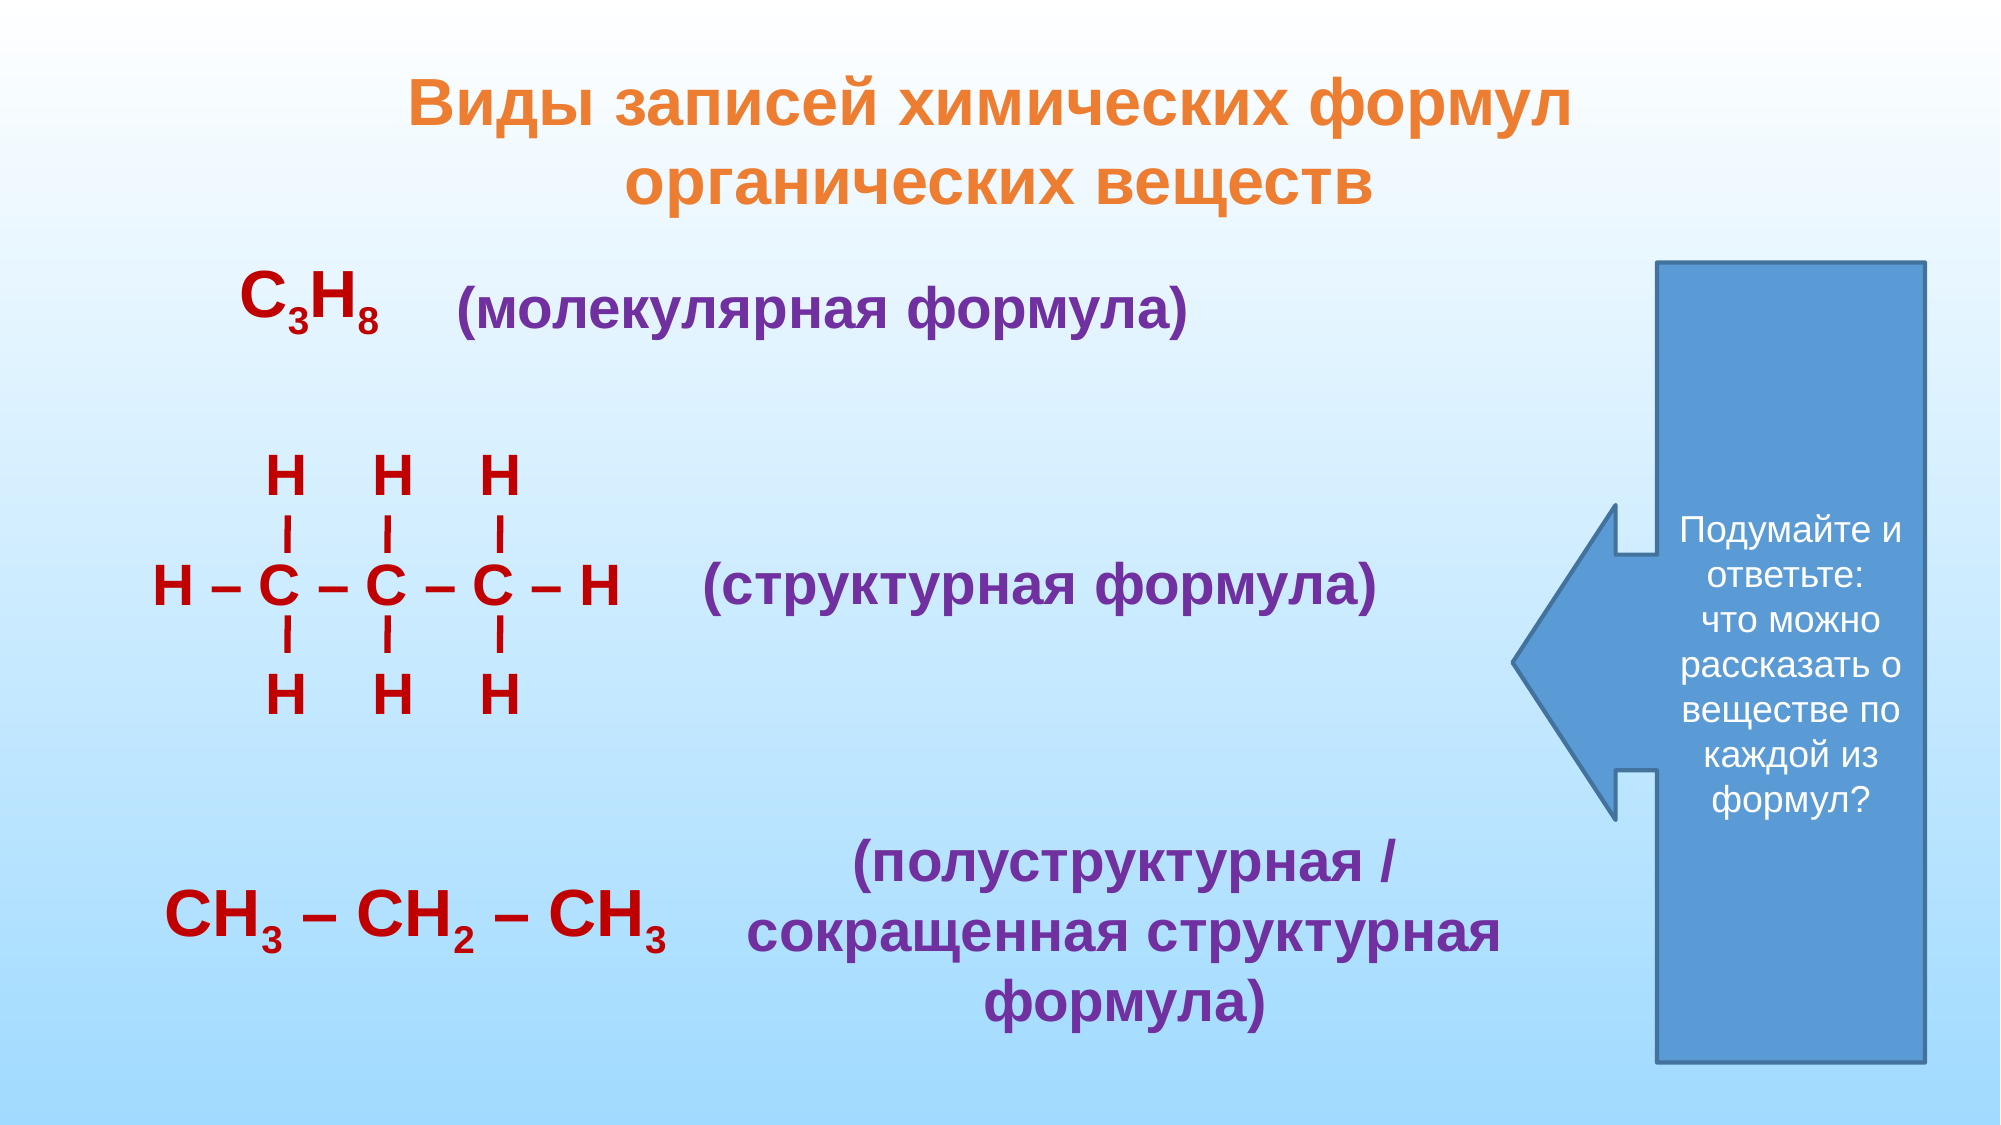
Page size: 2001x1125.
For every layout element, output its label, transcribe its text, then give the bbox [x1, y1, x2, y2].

text_box Н Н Н Н – С – С – С – Н Н Н Н [137, 429, 650, 734]
text_box Виды записей химических формул органических веществ [162, 51, 1838, 226]
text_box Подумайте и ответьте: что можно рассказать о веществе по каждой из формул? [1510, 260, 1928, 1065]
text_box (молекулярная формула) [424, 262, 1250, 348]
text_box С3Н8 [225, 243, 425, 350]
text_box СН3 – СН2 – СН3 [150, 862, 699, 969]
text_box (полуструктурная / сокращенная структурная формула) [699, 815, 1550, 1041]
text_box (структурная формула) [687, 539, 1413, 624]
